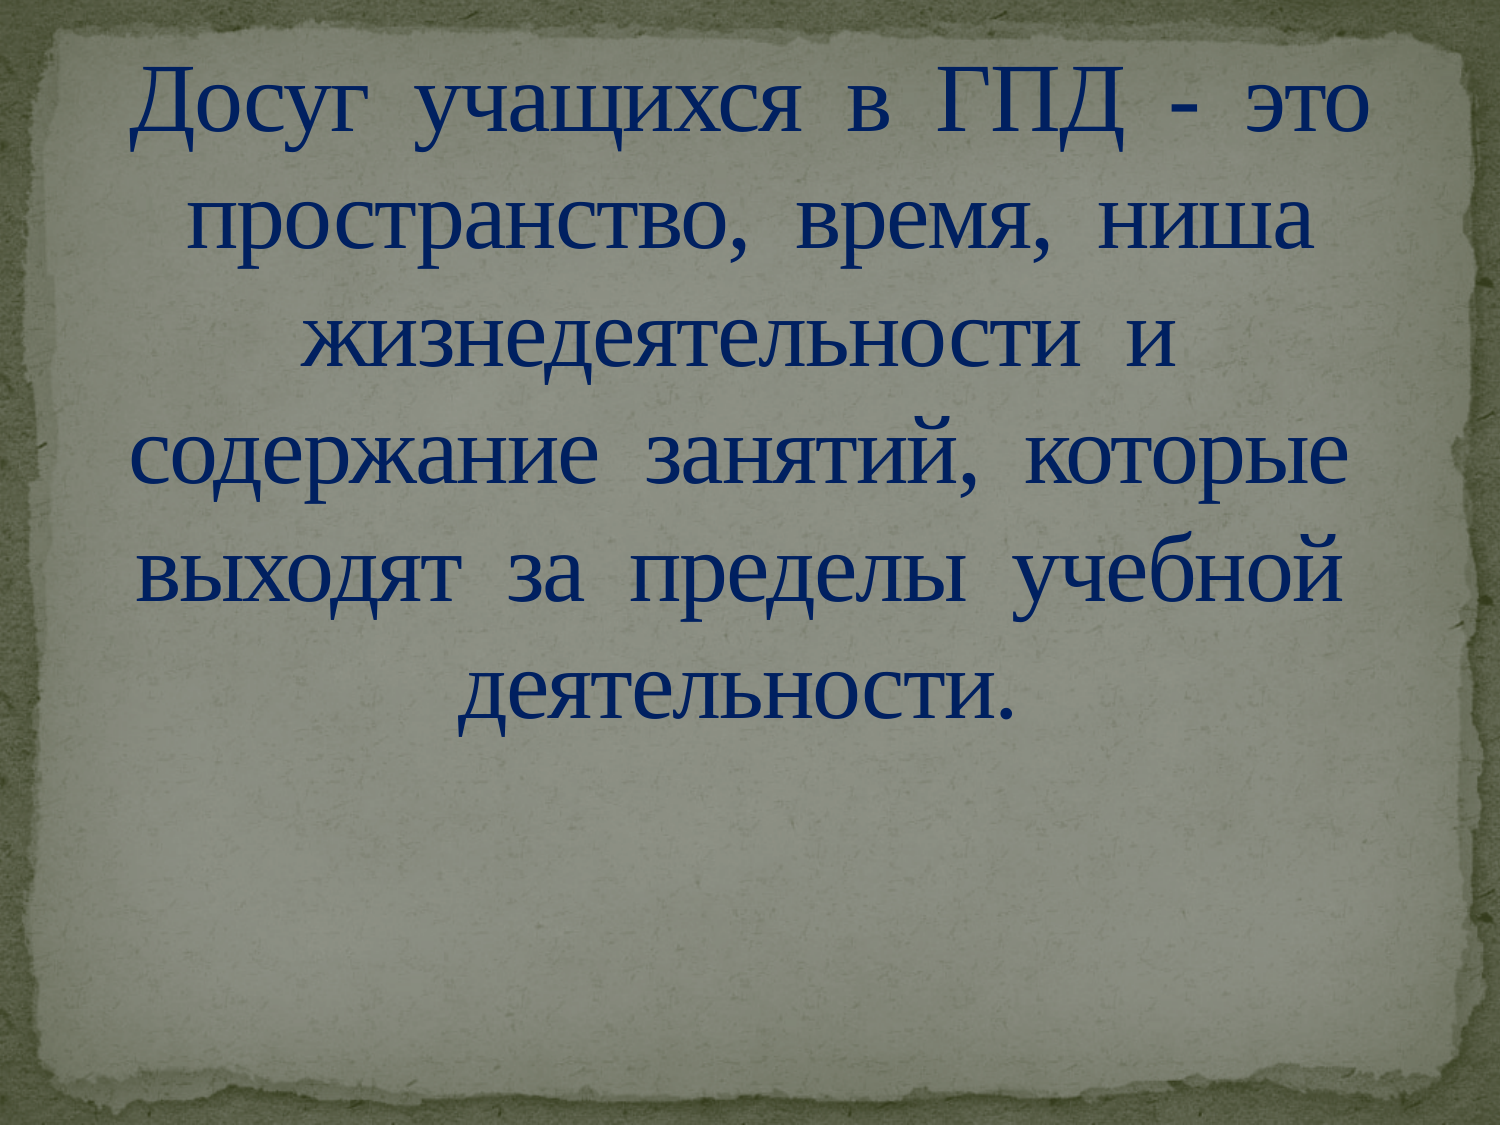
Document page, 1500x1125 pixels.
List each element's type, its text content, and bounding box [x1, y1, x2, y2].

title Досуг учащихся в ГПД - это пространство, время, ниша жизнедеятельности и содержание занятий, которые выходят за пределы учебной деятельности. [74, 24, 1425, 835]
